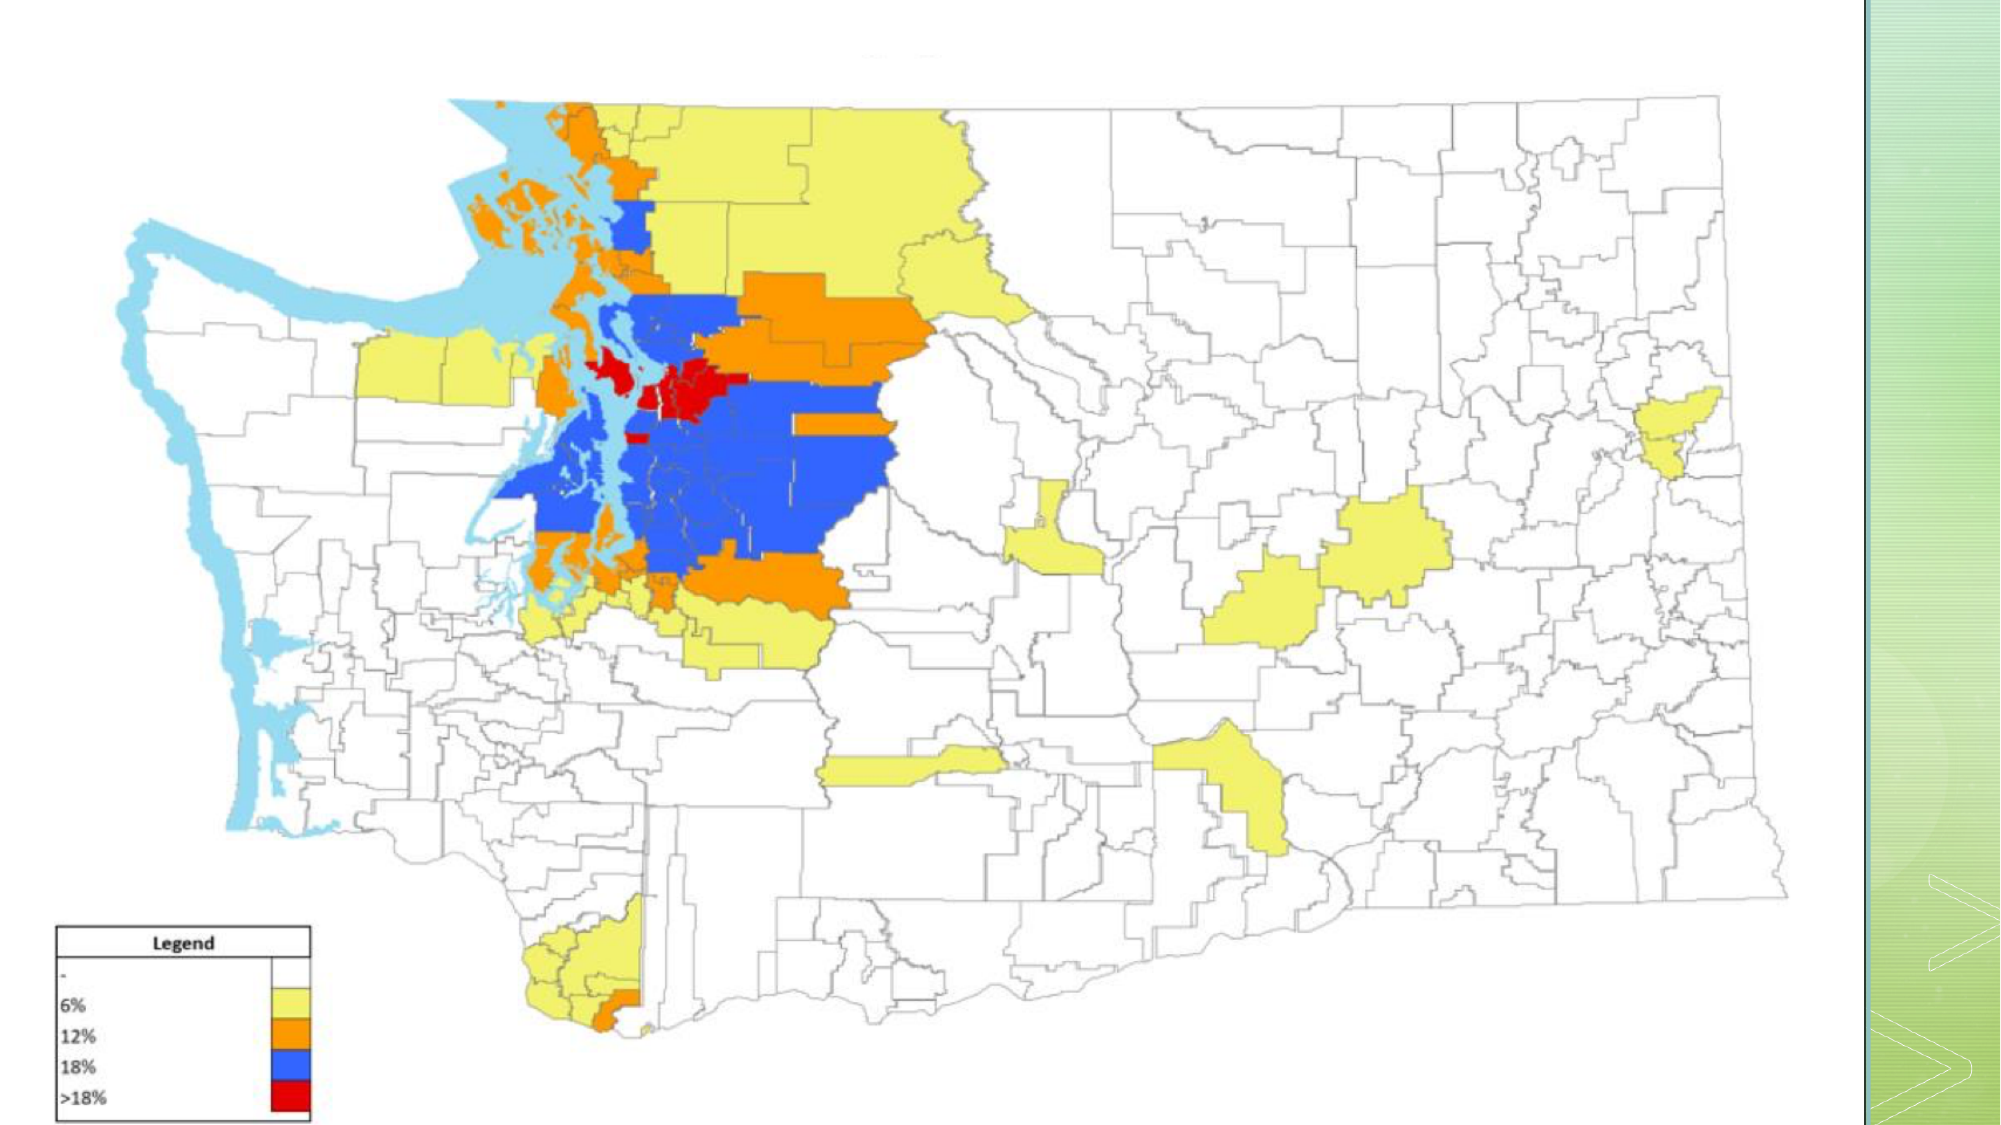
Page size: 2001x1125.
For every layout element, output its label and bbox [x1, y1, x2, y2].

picture [1871, 0, 2001, 1125]
list [0, 0, 1864, 1125]
